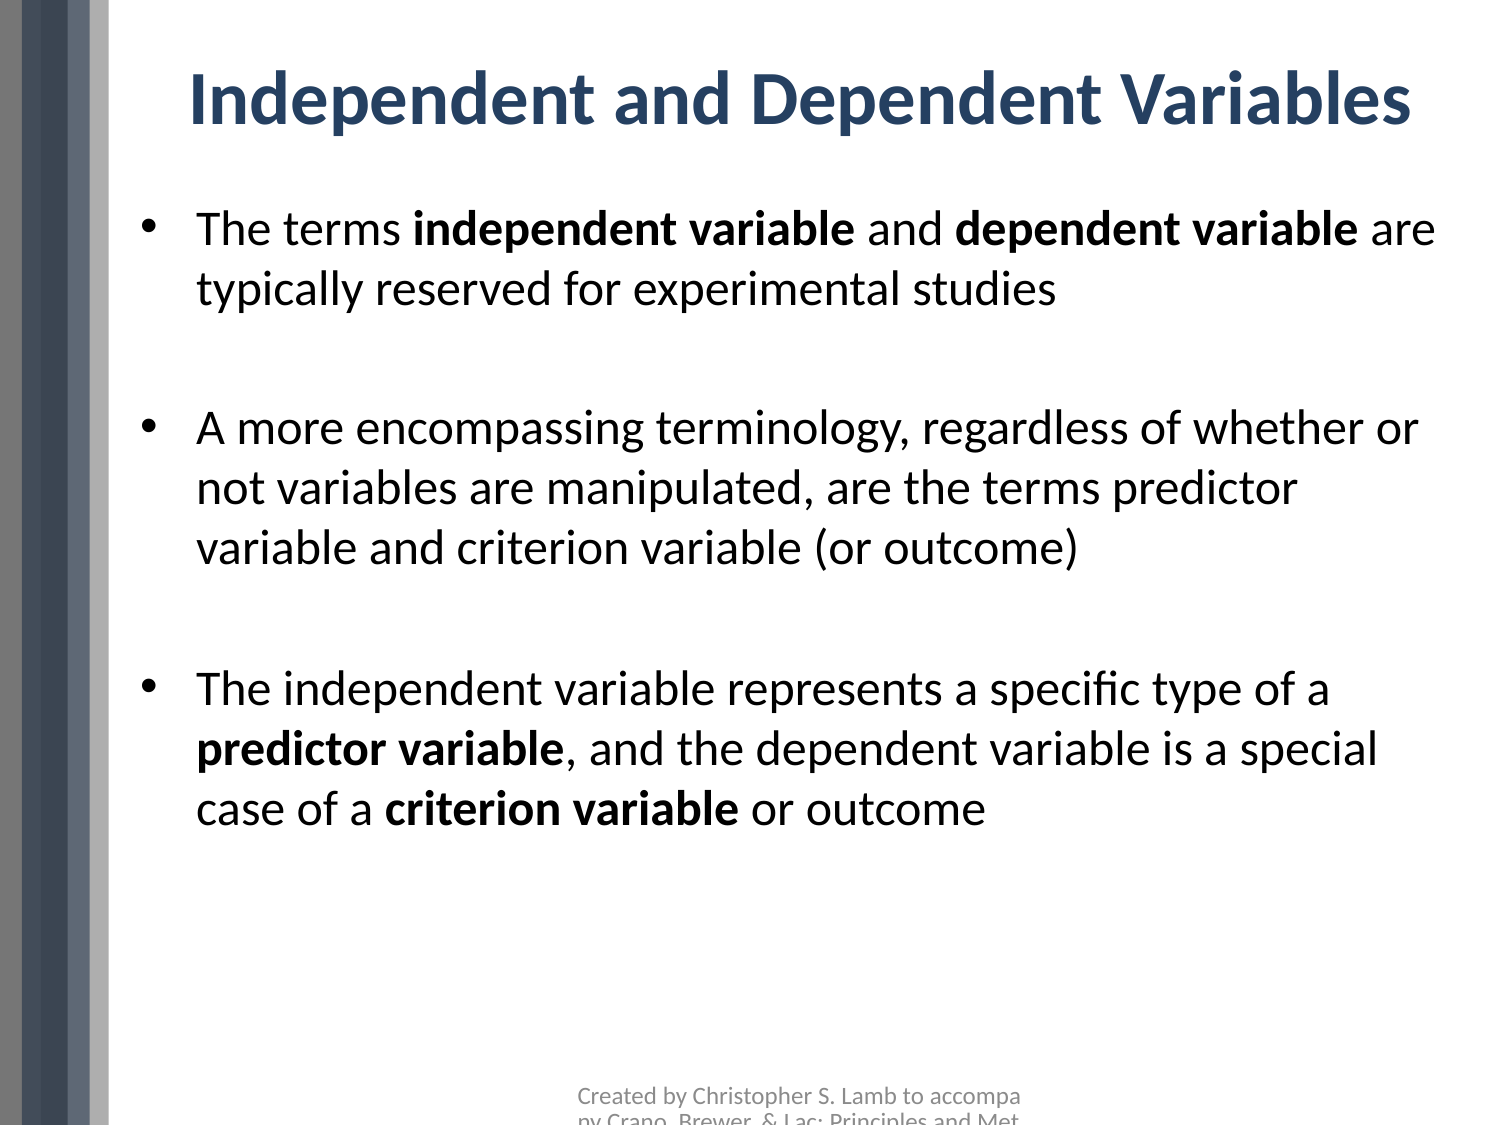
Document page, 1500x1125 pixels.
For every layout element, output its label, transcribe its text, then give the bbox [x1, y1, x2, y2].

footer Created by Christopher S. Lamb to accompany Crano, Brewer, & Lac: Principles and Methods of Social Research, 3rd Edition, 2015, Routledge/Taylor & Francis [562, 1065, 1038, 1125]
title Independent and Dependent Variables [125, 0, 1475, 187]
list The terms independent variable and dependent variable are typically reserved for experimental studies A more encompassing terminology, regardless of whether or not variables are manipulated, are the terms predictor variable and criterion variable (or outcome) The independent variable represents a specific type of a predictor variable, and the dependent variable is a special case of a criterion variable or outcome [125, 187, 1475, 988]
